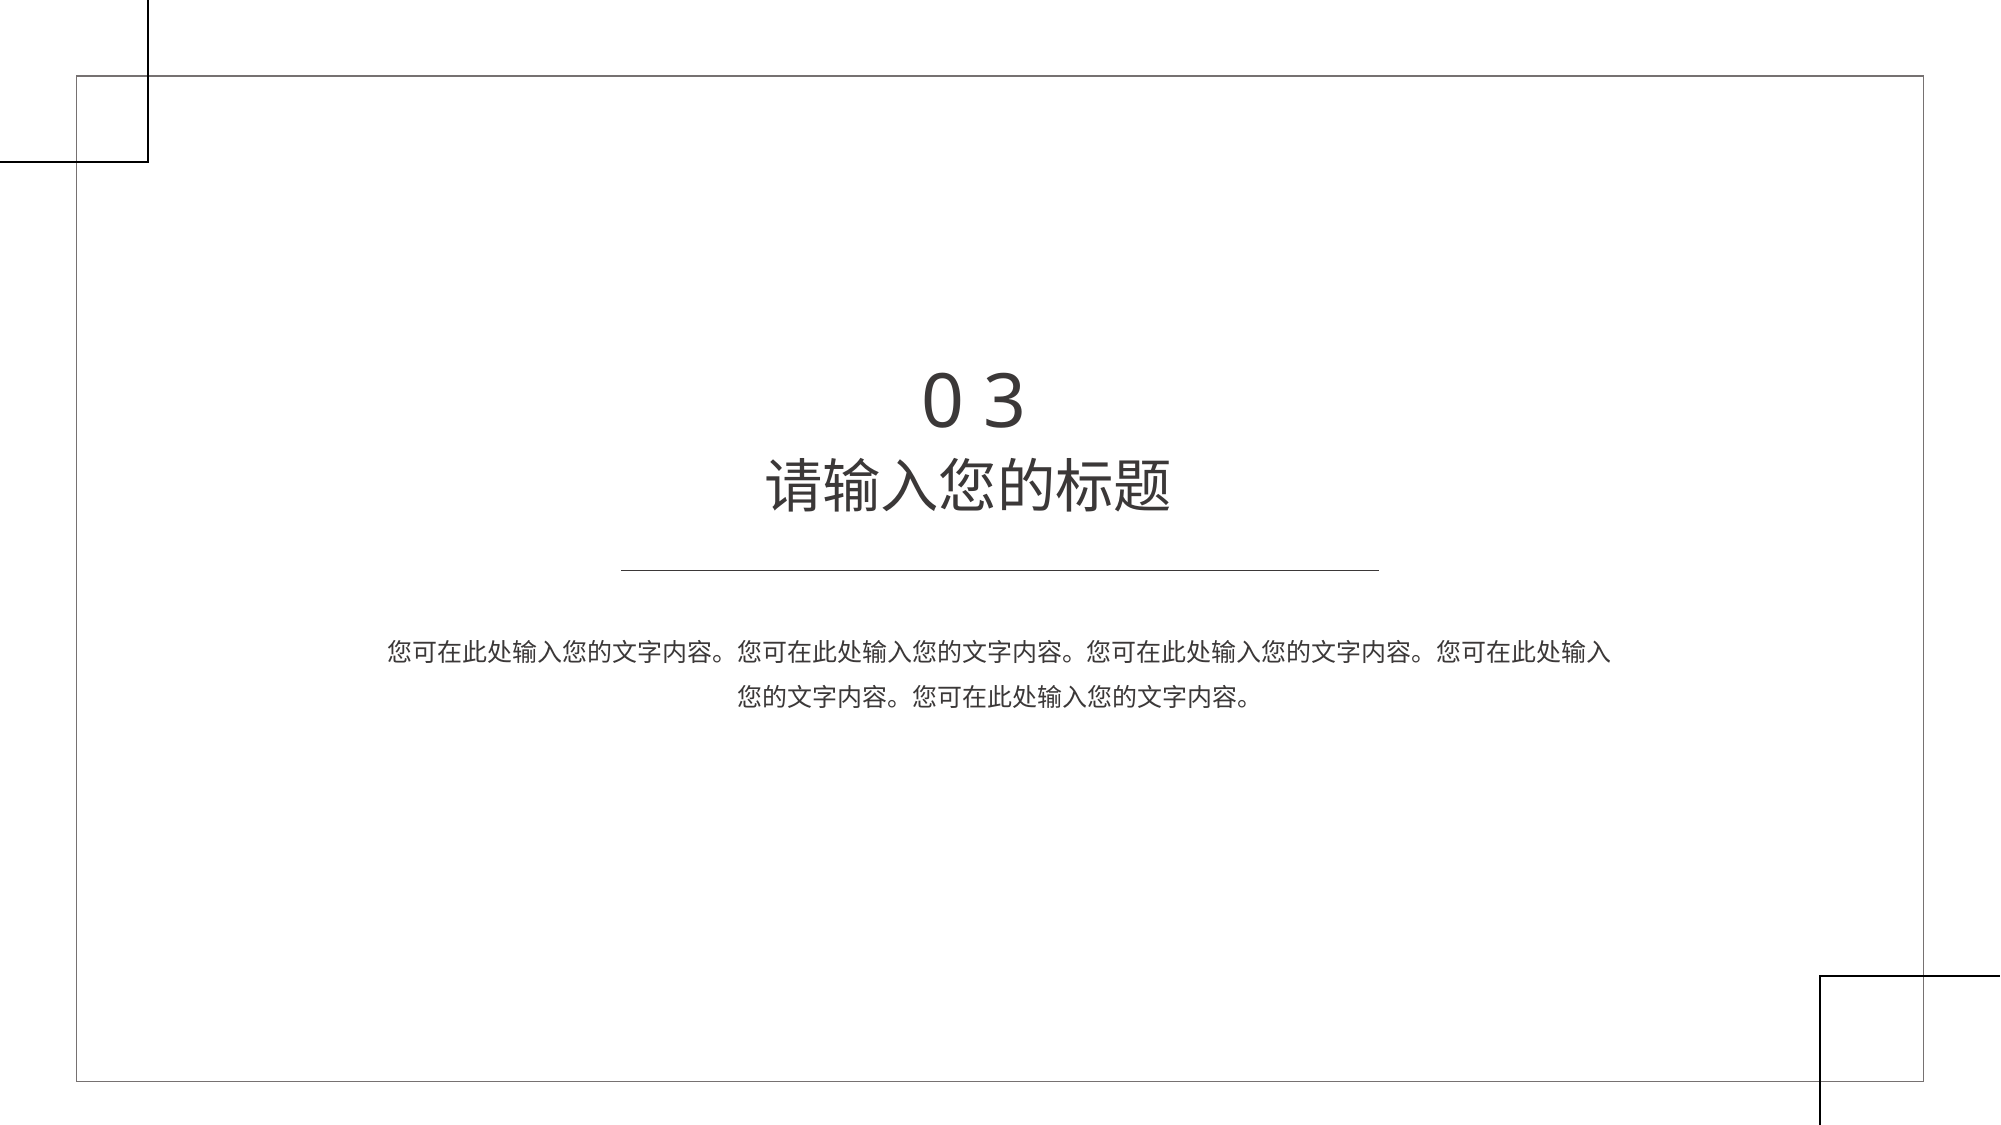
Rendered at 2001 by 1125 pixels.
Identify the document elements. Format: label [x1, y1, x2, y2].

text_box [0, 0, 2000, 1125]
